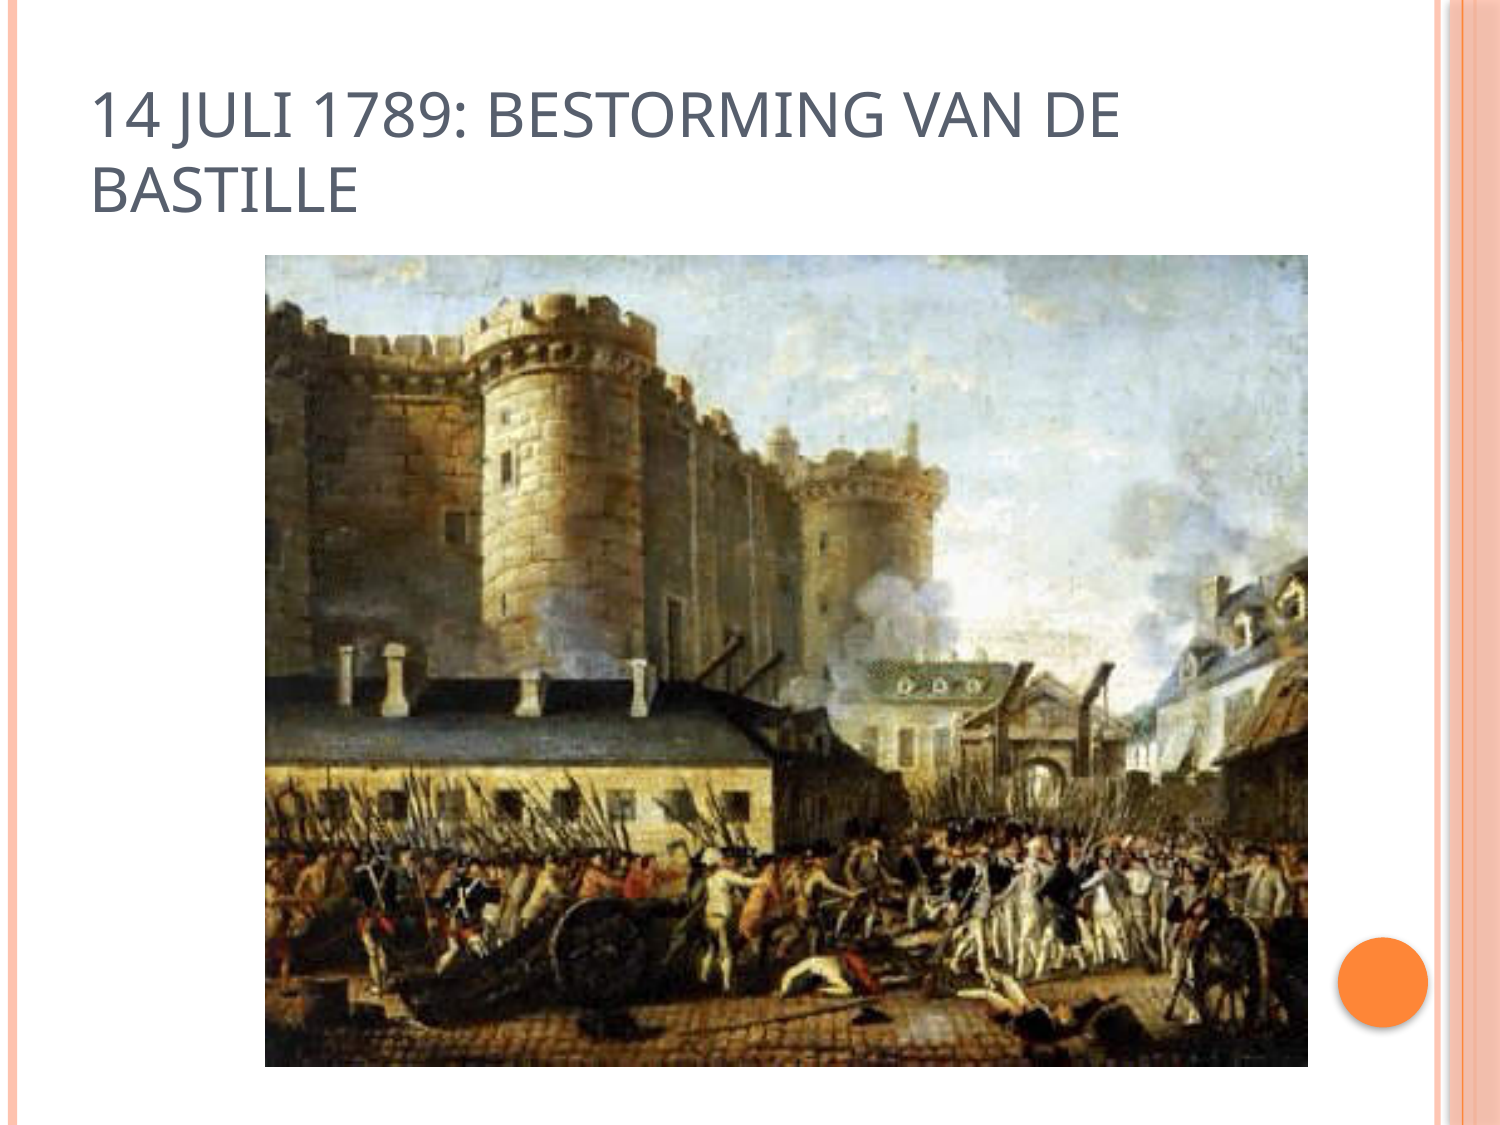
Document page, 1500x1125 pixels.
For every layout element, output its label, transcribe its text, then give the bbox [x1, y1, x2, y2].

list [265, 254, 1308, 1067]
title 14 juli 1789: bestorming van de Bastille [75, 45, 1300, 233]
